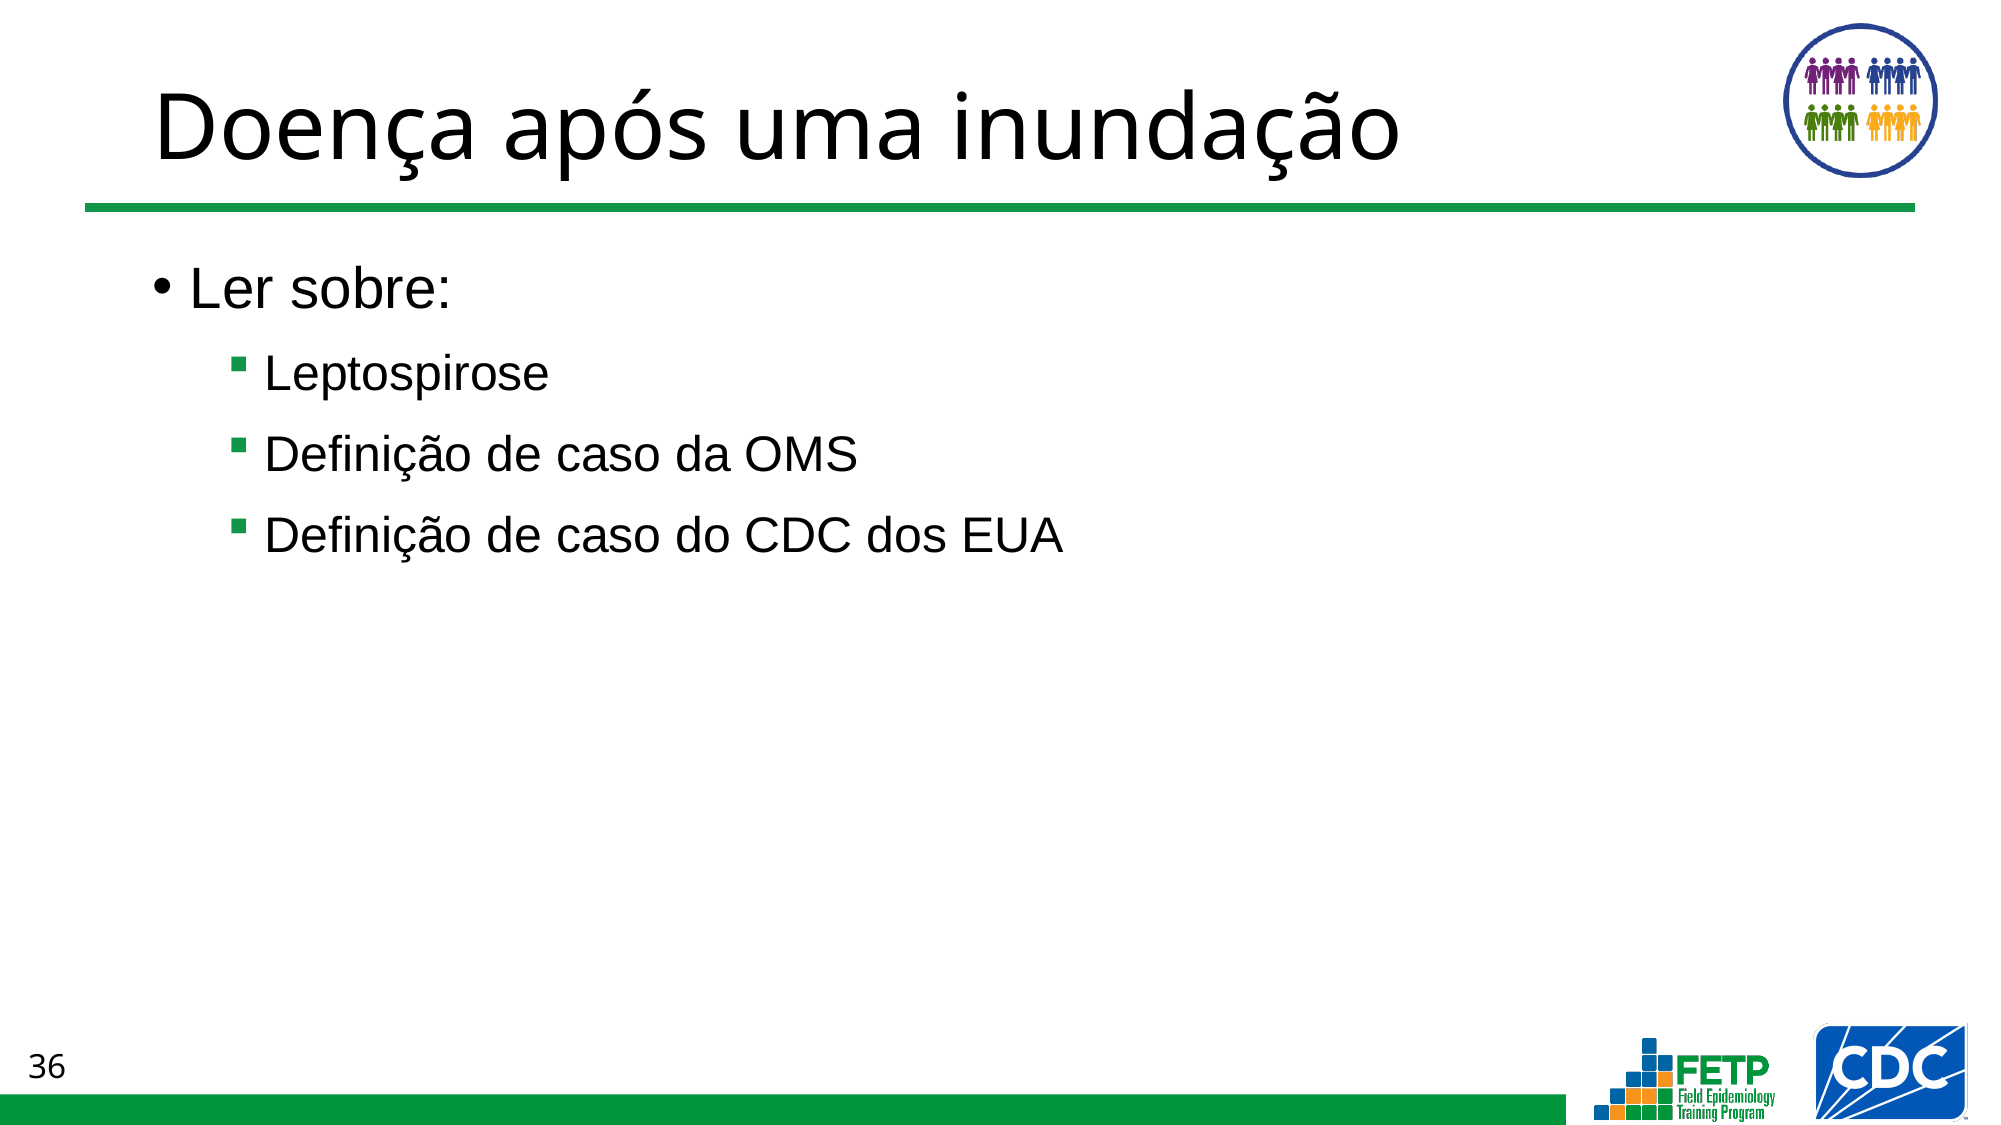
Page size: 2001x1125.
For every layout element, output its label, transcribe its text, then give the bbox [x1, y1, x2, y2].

picture [1783, 23, 1938, 178]
picture [1594, 1038, 1775, 1122]
title Doença após uma inundação [137, 73, 1738, 205]
picture [1813, 1023, 1968, 1122]
list Ler sobre: Leptospirose Definição de caso da OMS Definição de caso do CDC dos EUA [137, 242, 1863, 1004]
